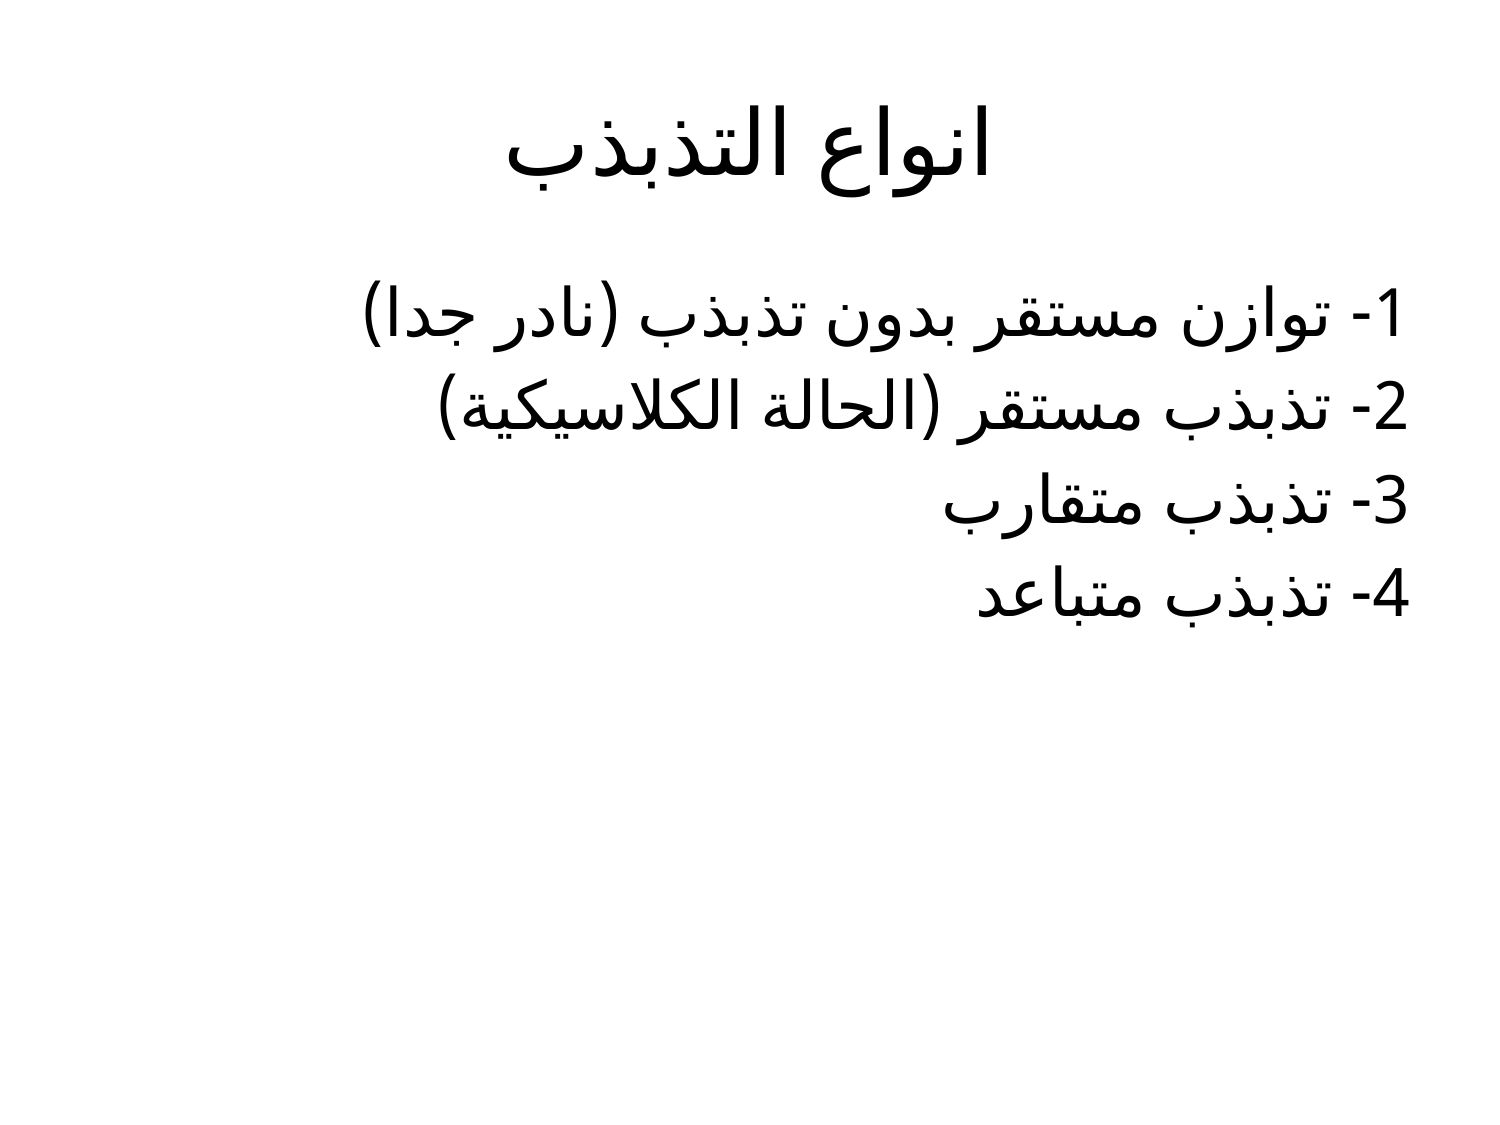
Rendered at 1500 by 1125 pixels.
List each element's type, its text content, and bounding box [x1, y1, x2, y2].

title انواع التذبذب [75, 45, 1425, 233]
list 1- توازن مستقر بدون تذبذب (نادر جدا) 2- تذبذب مستقر (الحالة الكلاسيكية) 3- تذبذب متقارب 4- تذبذب متباعد [75, 262, 1425, 1005]
